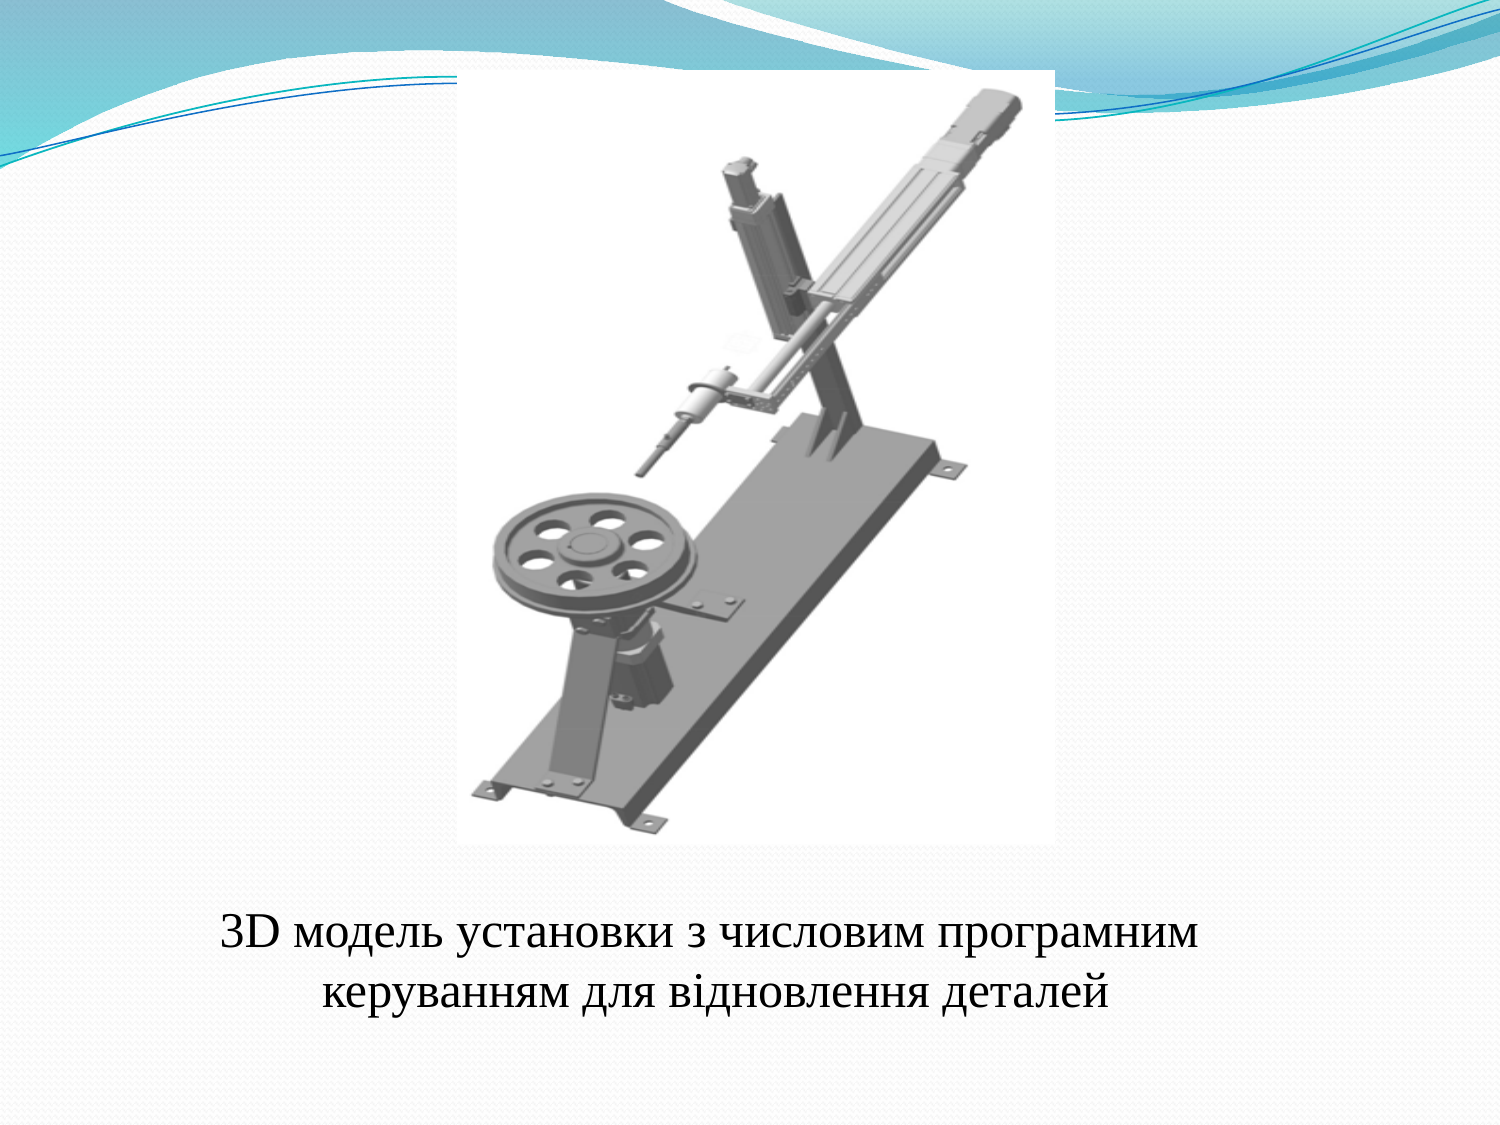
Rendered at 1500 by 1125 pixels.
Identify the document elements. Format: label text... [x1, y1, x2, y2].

text_box 3D модель установки з числовим програмним керуванням для відновлення деталей [204, 890, 1215, 1026]
picture [456, 70, 1055, 844]
